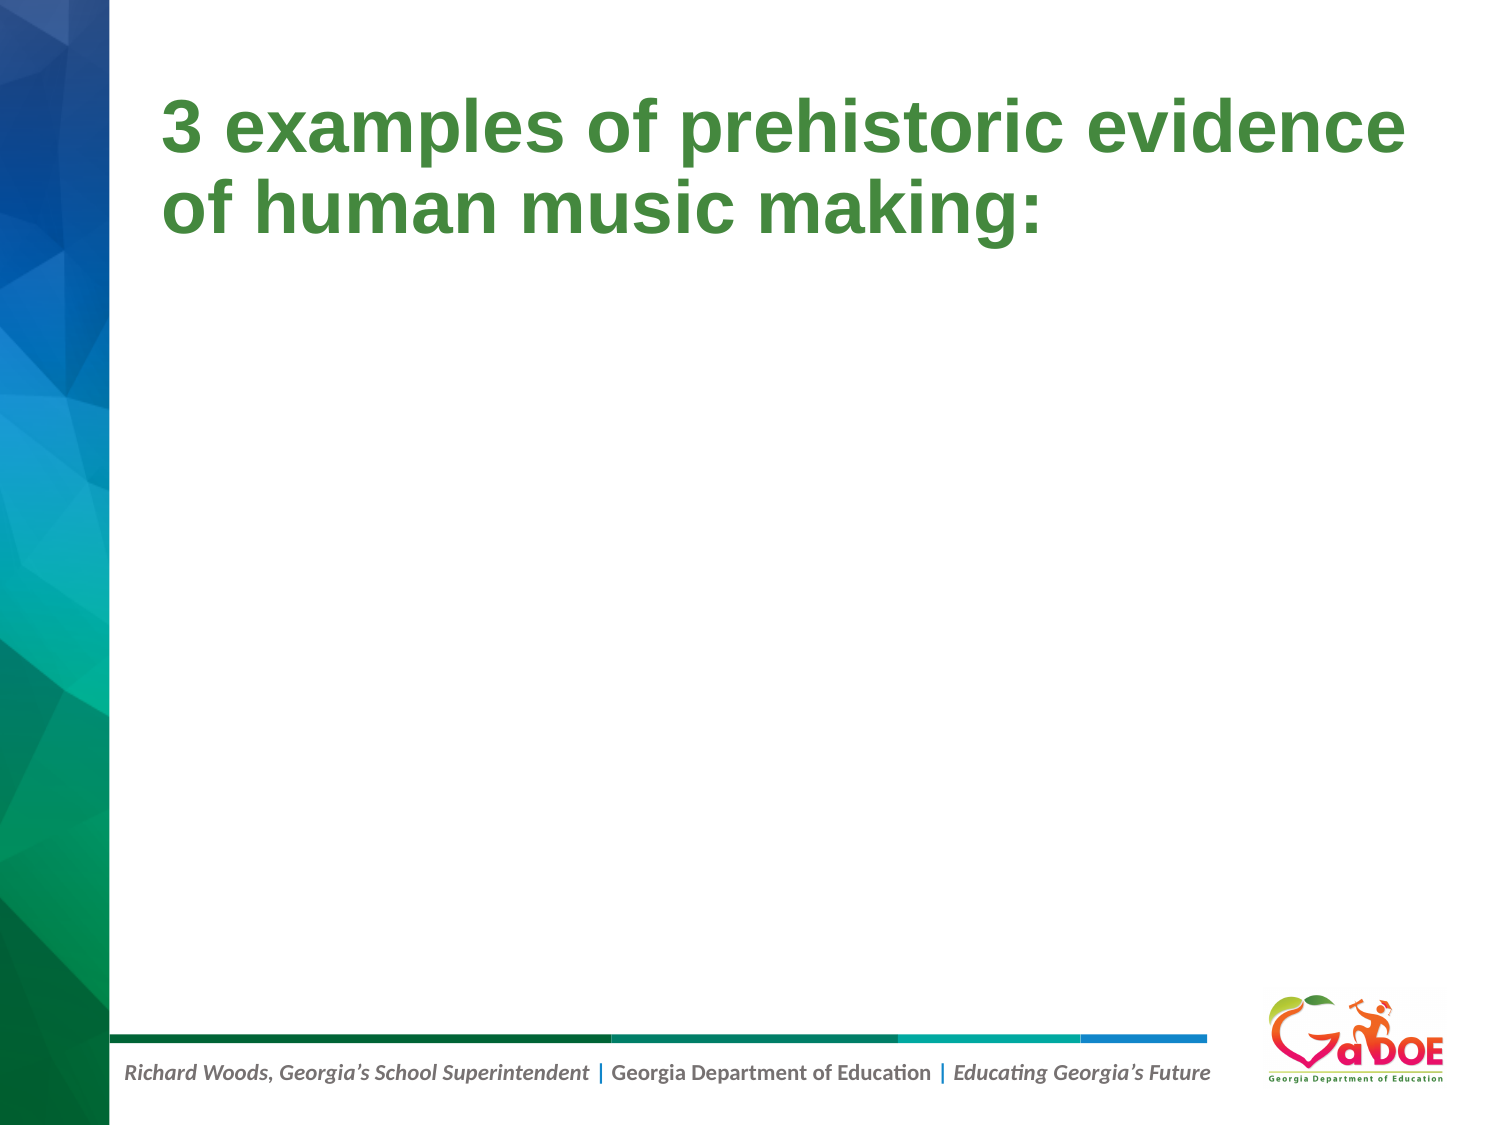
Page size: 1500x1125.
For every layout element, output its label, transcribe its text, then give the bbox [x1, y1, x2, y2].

picture [0, 0, 110, 1125]
picture [1263, 987, 1447, 1089]
title 3 examples of prehistoric evidence of human music making: [146, 59, 1441, 278]
